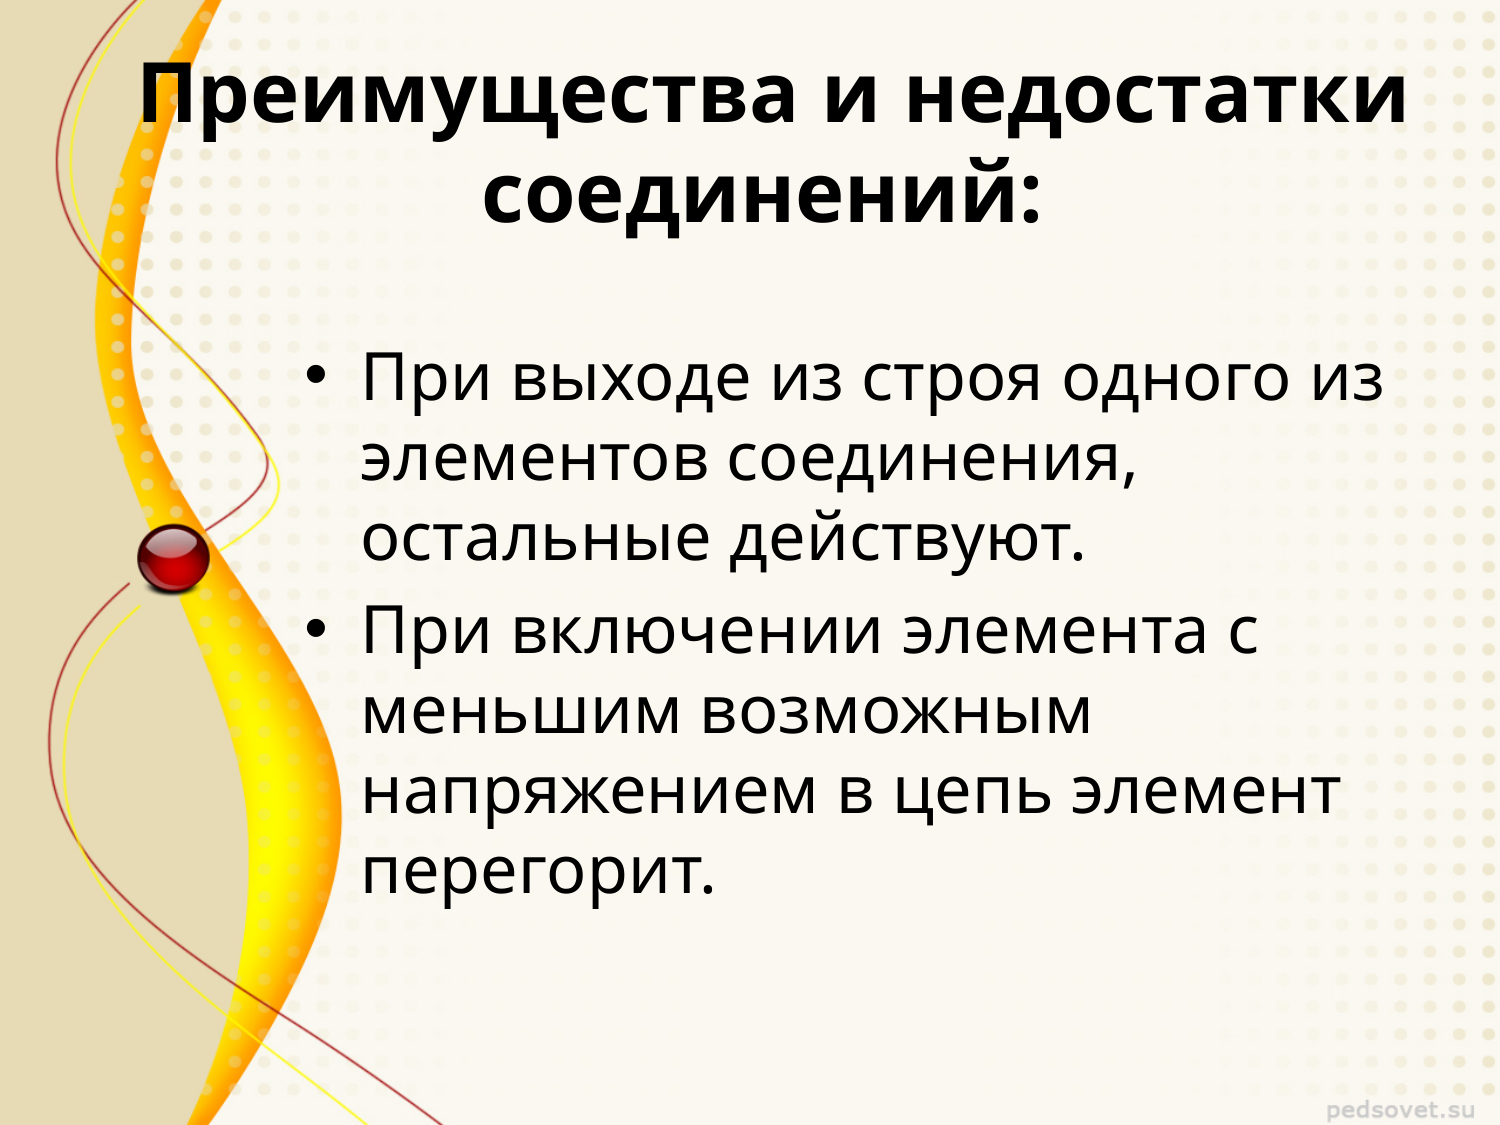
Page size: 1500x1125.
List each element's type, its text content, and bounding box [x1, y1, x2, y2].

title Преимущества и недостатки соединений: [64, 45, 1483, 233]
list При выходе из строя одного из элементов соединения, остальные действуют. При включении элемента с меньшим возможным напряжением в цепь элемент перегорит. [289, 326, 1500, 1125]
picture [0, 0, 1500, 1125]
